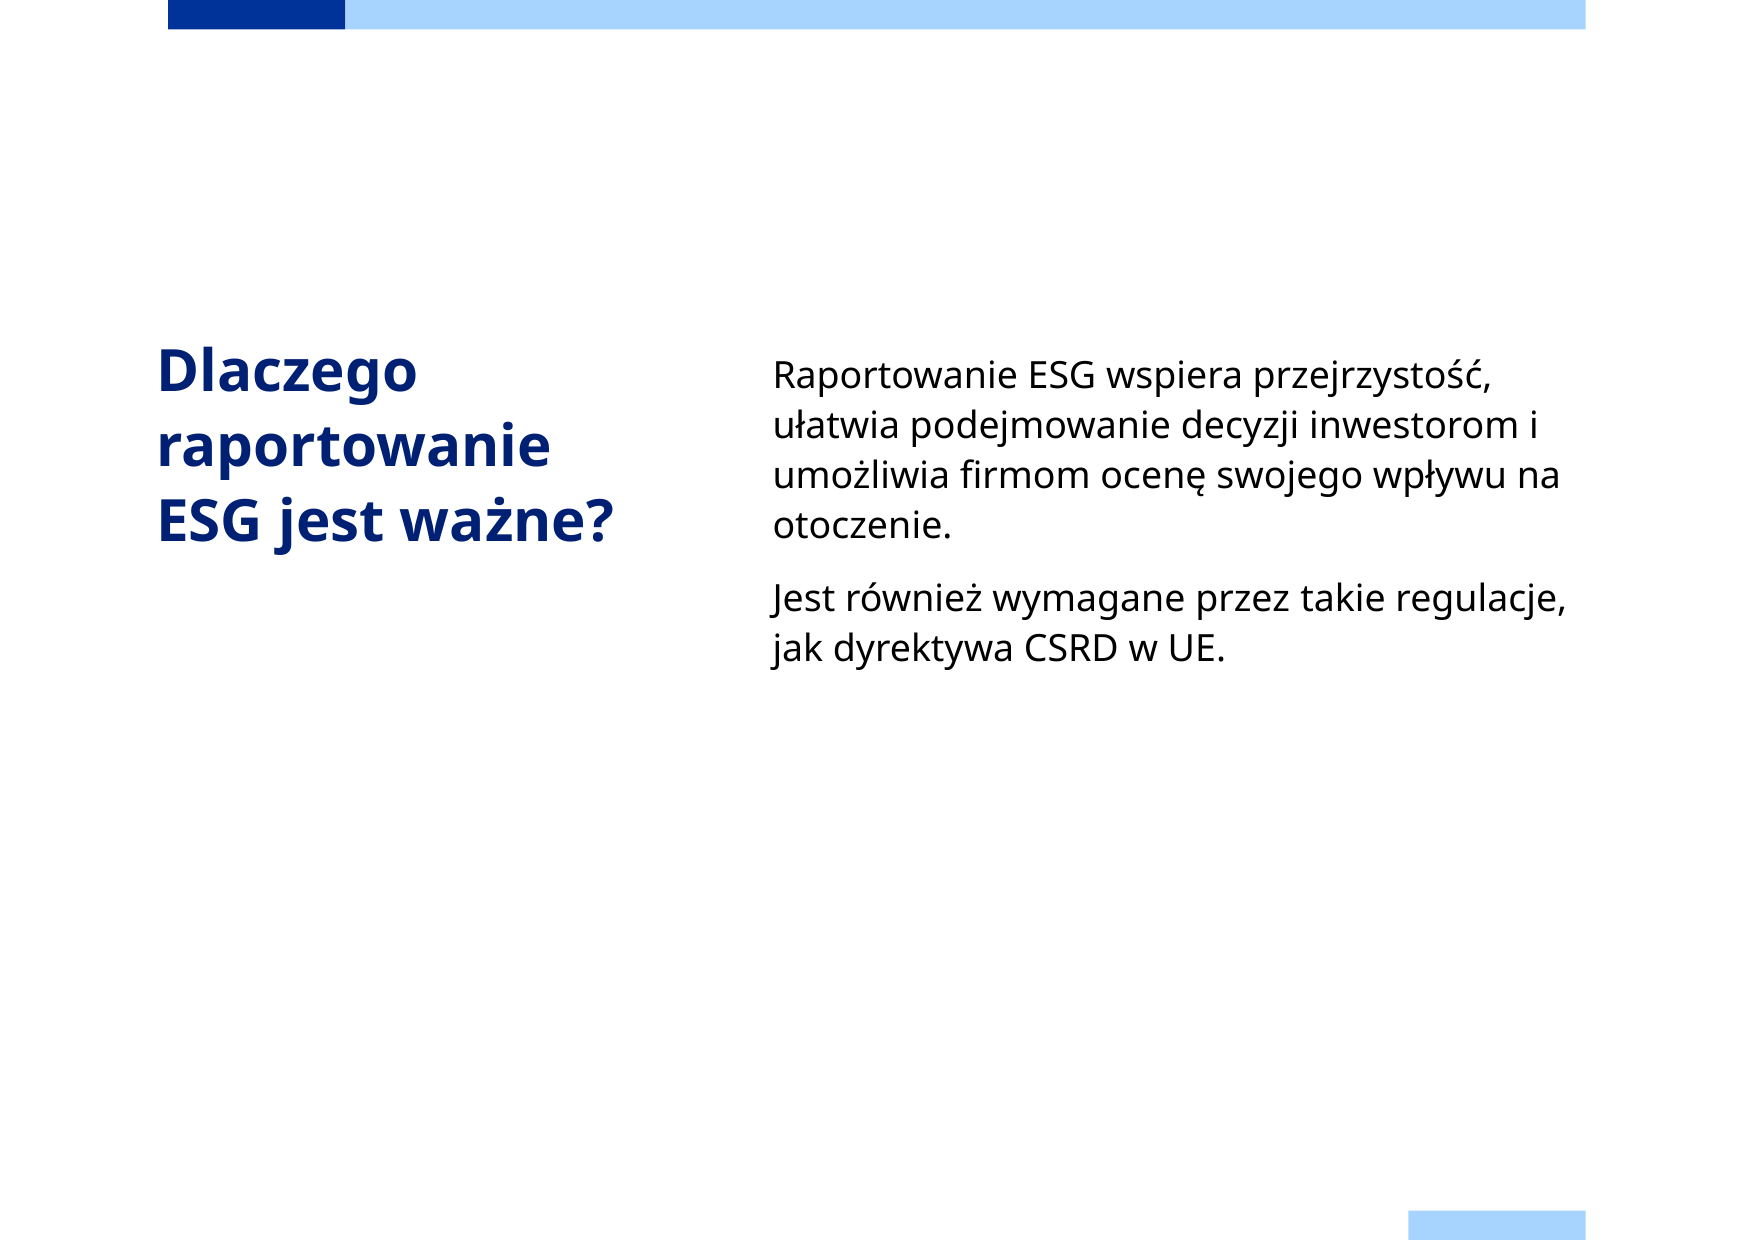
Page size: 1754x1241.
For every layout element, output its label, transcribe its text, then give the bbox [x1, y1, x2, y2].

list Raportowanie ESG wspiera przejrzystość, ułatwia podejmowanie decyzji inwestorom i umożliwia firmom ocenę swojego wpływu na otoczenie. Jest również wymagane przez takie regulacje, jak dyrektywa CSRD w UE. [772, 346, 1569, 913]
title Dlaczego raportowanie ESG jest ważne? [156, 327, 623, 913]
